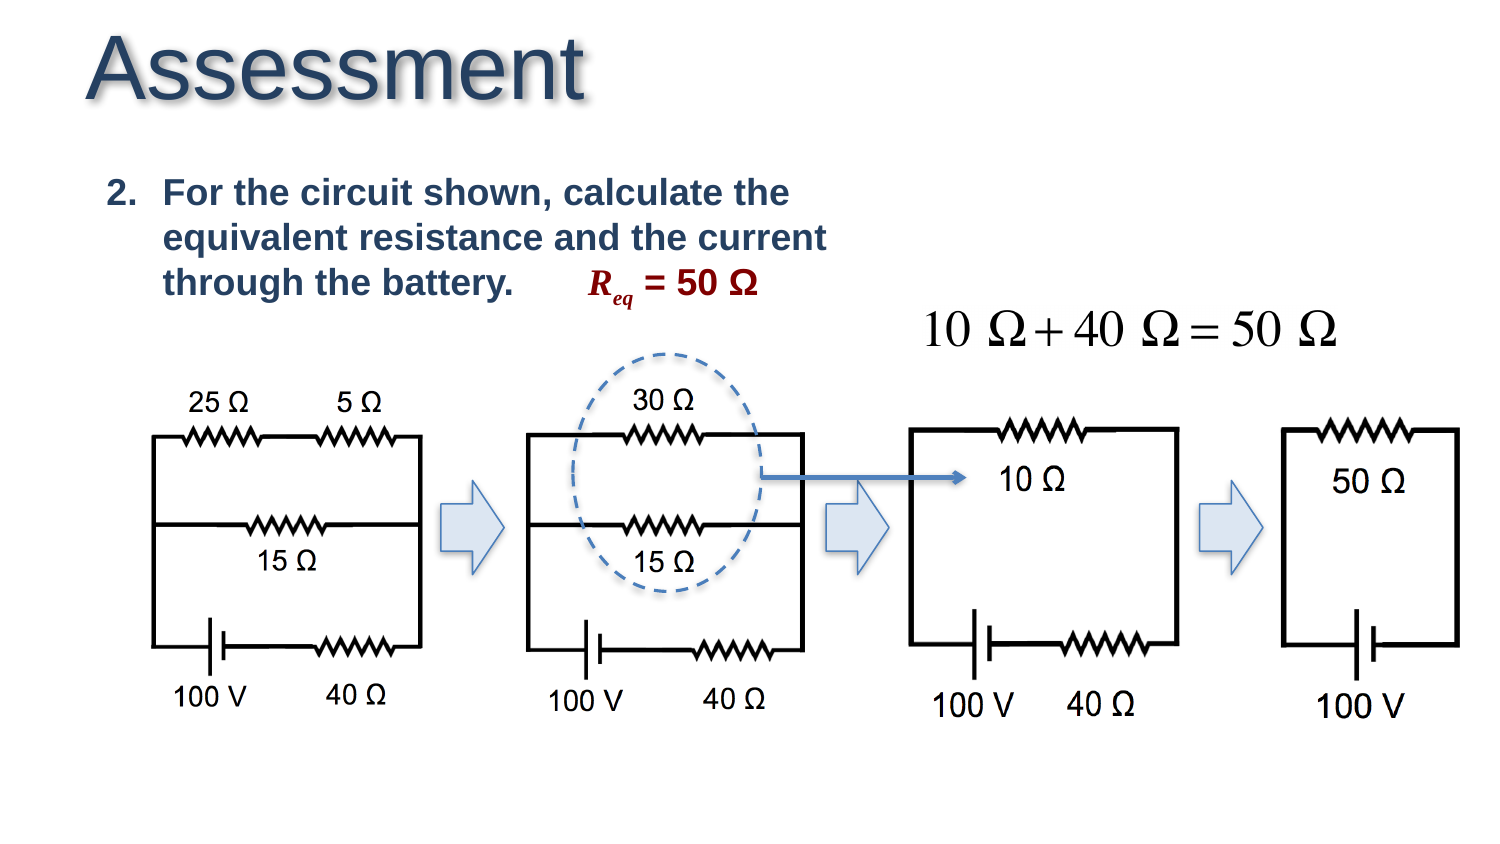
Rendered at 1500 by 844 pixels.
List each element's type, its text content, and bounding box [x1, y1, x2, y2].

text_box [825, 487, 880, 576]
text_box For the circuit shown, calculate the equivalent resistance and the current through the battery. Req = 50 Ω [91, 160, 855, 317]
text_box [440, 479, 505, 576]
picture [136, 382, 433, 714]
text_box [607, 353, 726, 380]
picture [921, 305, 1339, 350]
text_box [51, 136, 1404, 750]
text_box [1206, 479, 1264, 576]
title Assessment [70, 0, 728, 206]
picture [1270, 402, 1470, 724]
picture [885, 406, 1200, 726]
picture [511, 381, 814, 717]
